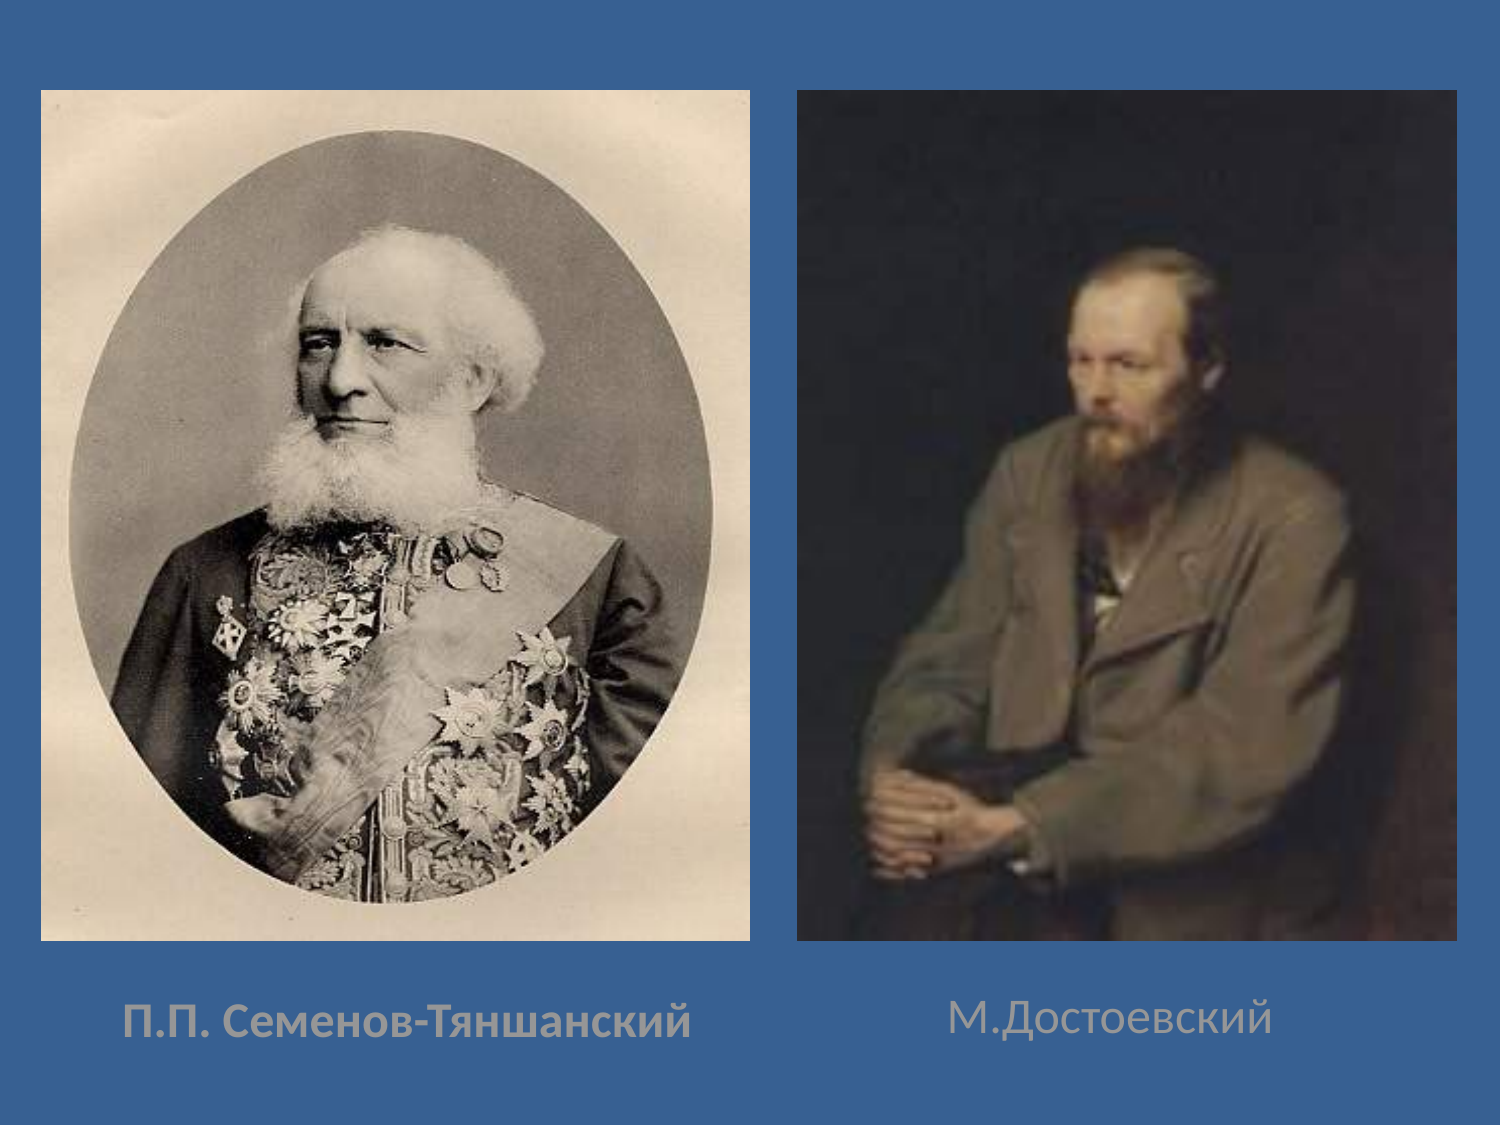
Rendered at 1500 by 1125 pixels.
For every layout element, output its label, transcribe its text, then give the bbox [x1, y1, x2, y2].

picture [40, 89, 751, 941]
title П.П. Семенов-Тяншанский [52, 940, 762, 1095]
picture [796, 89, 1458, 941]
subtitle М.Достоевский [761, 975, 1459, 1083]
